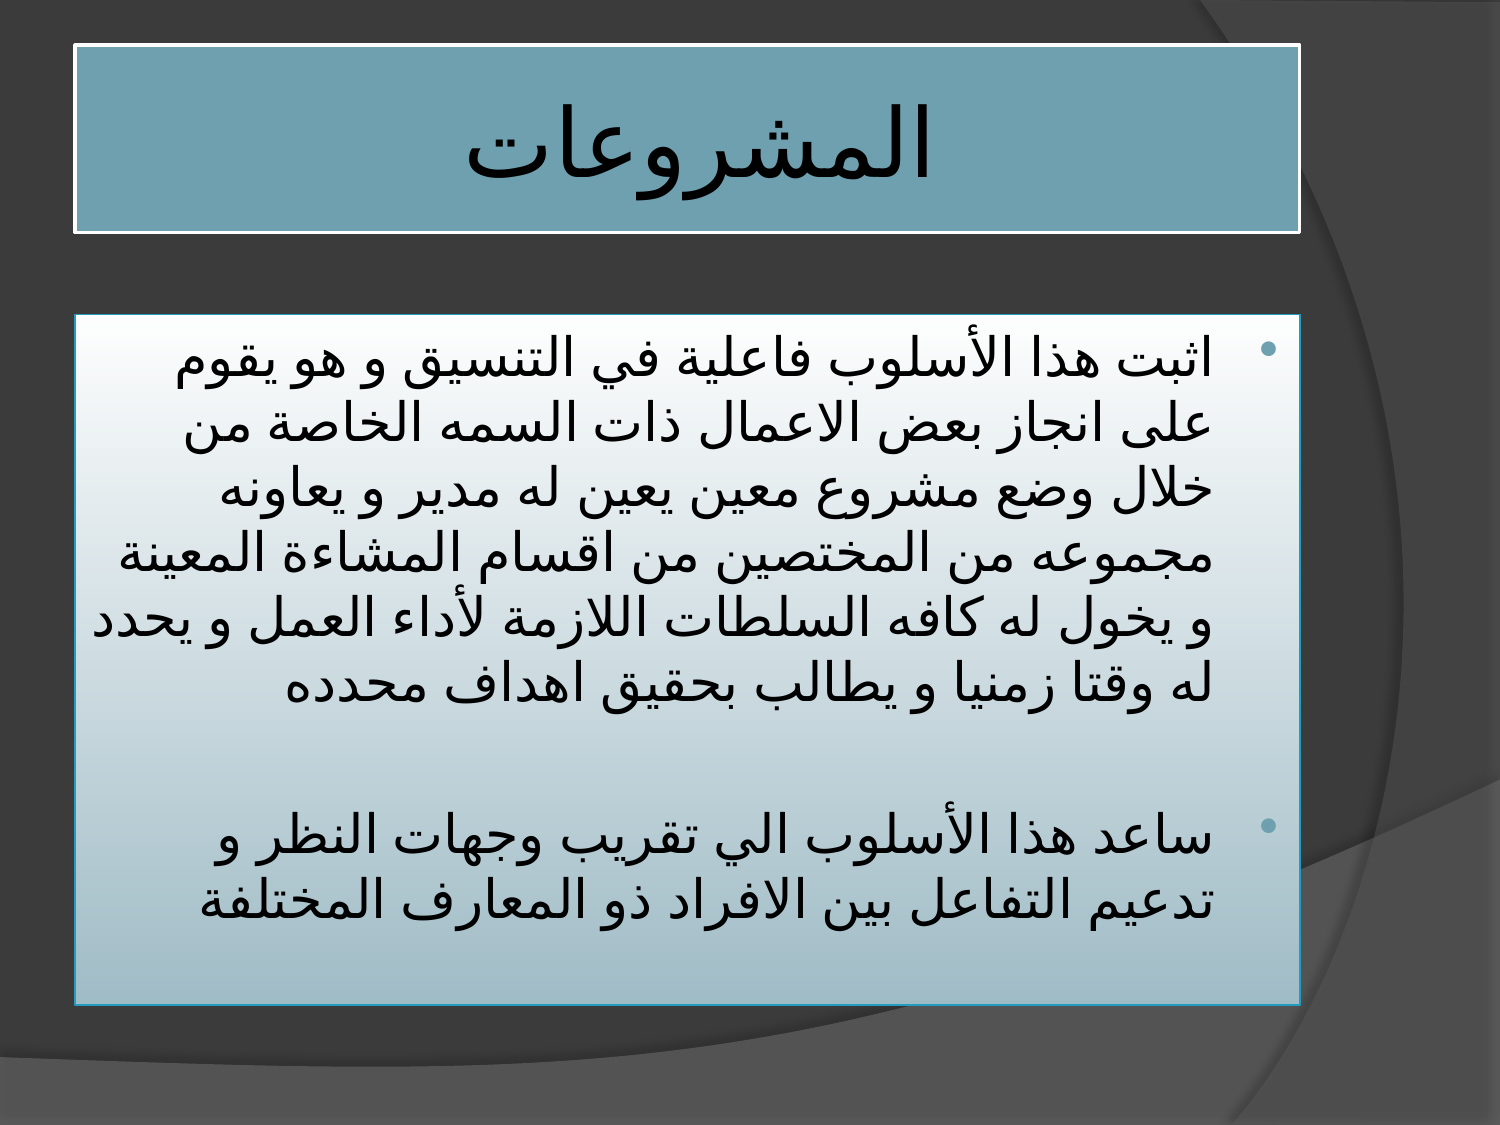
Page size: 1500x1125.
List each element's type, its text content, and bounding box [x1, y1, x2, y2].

title المشروعات [73, 43, 1301, 234]
list اثبت هذا الأسلوب فاعلية في التنسيق و هو يقوم على انجاز بعض الاعمال ذات السمه الخاصة من خلال وضع مشروع معين يعين له مدير و يعاونه مجموعه من المختصين من اقسام المشاءة المعينة و يخول له كافه السلطات اللازمة لأداء العمل و يحدد له وقتا زمنيا و يطالب بحقيق اهداف محدده ساعد هذا الأسلوب الي تقريب وجهات النظر و تدعيم التفاعل بين الافراد ذو المعارف المختلفة [74, 314, 1301, 1006]
